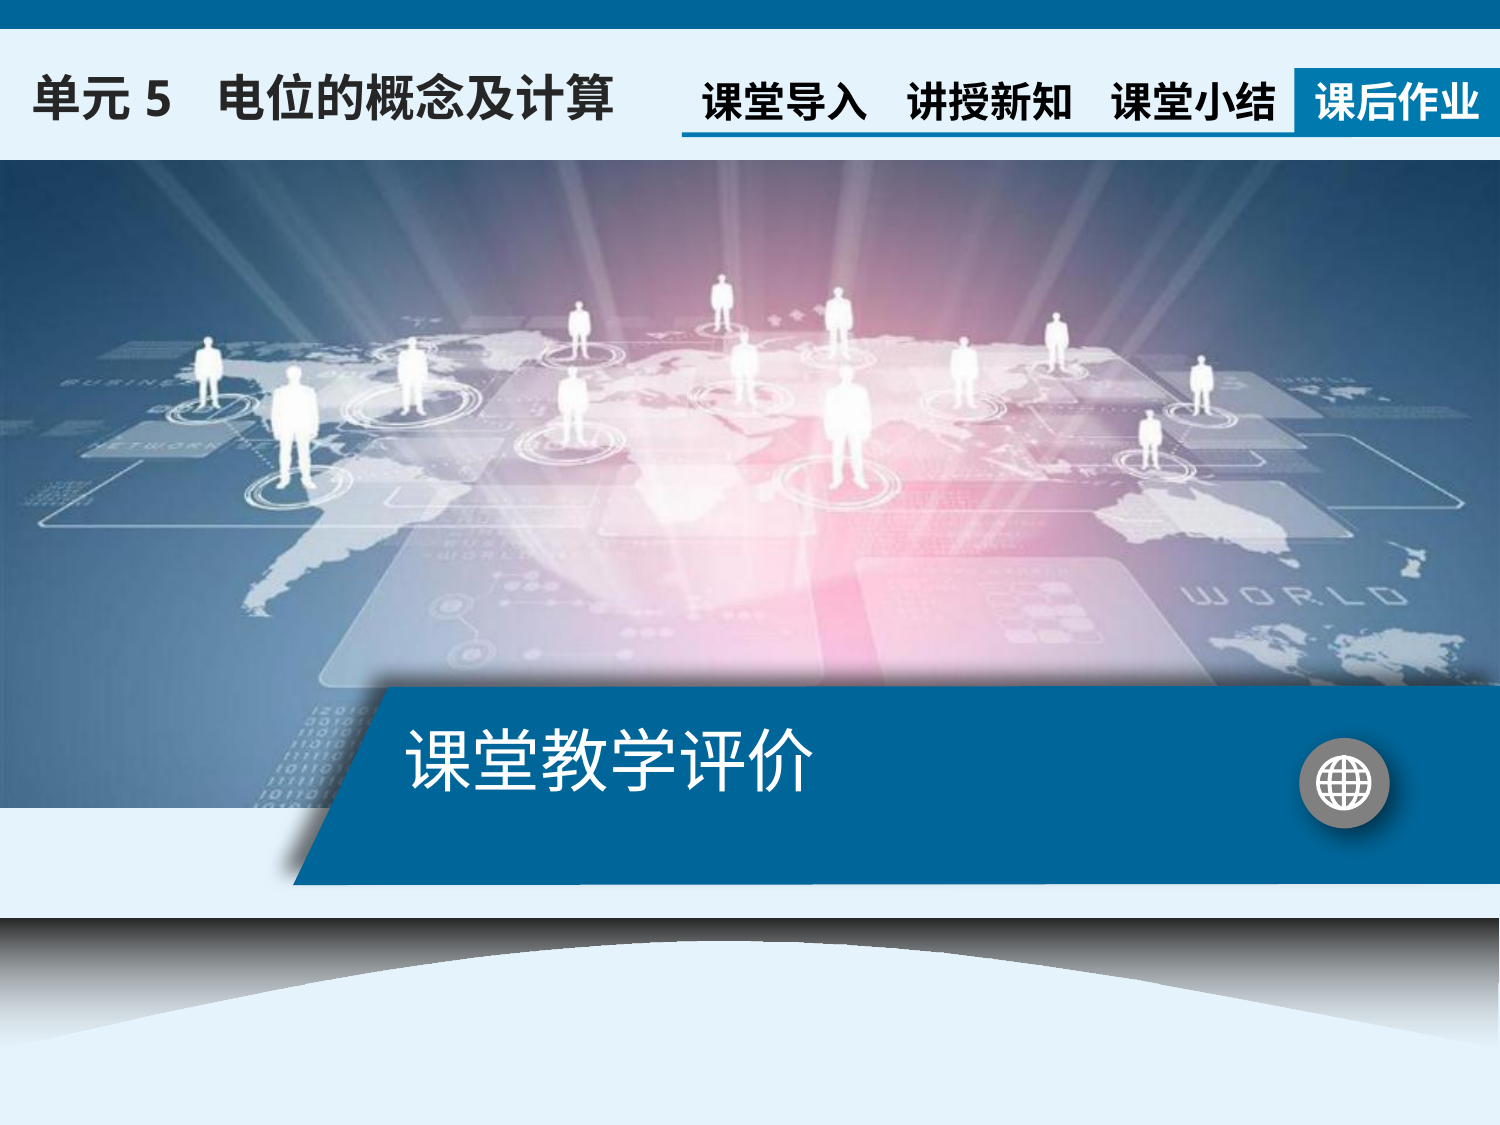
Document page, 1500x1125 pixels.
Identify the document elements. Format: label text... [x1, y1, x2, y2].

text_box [16, 59, 1500, 135]
title 课堂教学评价 [388, 654, 1499, 809]
picture [0, 160, 1500, 808]
